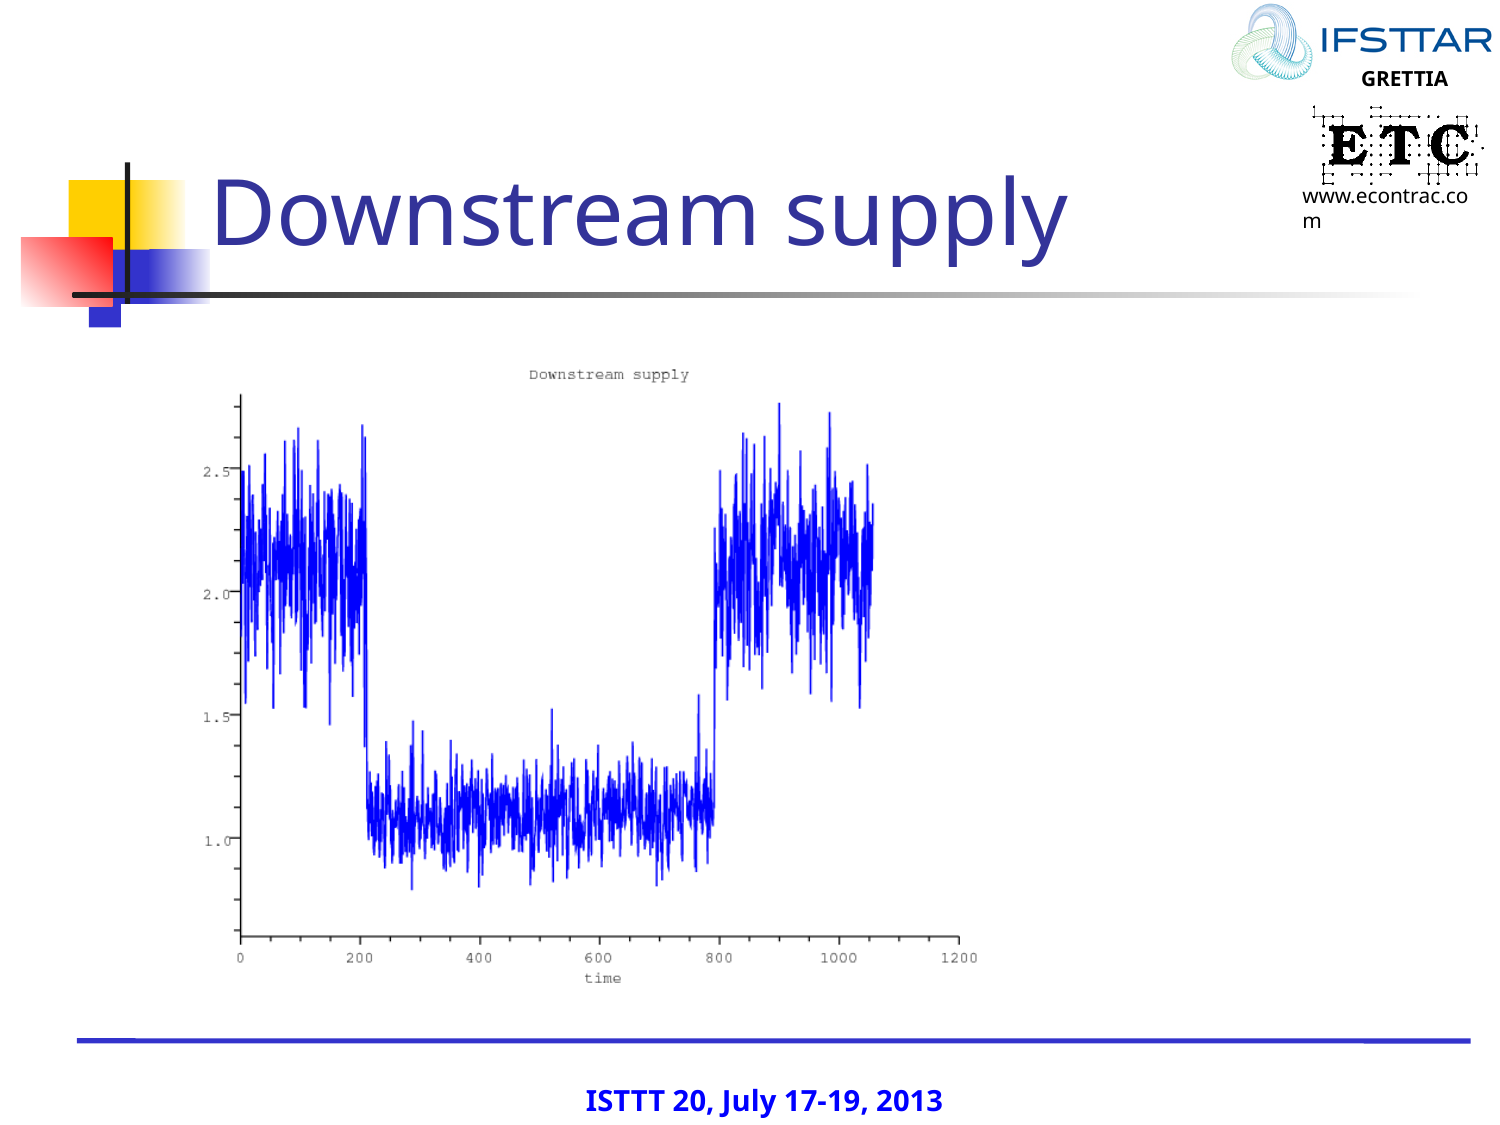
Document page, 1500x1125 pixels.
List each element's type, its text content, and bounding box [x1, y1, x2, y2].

footer ISTTT 20, July 17-19, 2013 [64, 1049, 1465, 1125]
picture [120, 304, 1079, 1027]
picture [1312, 105, 1484, 185]
picture [1409, 74, 1417, 82]
picture [1230, 2, 1494, 82]
title Downstream supply [194, 30, 1306, 272]
